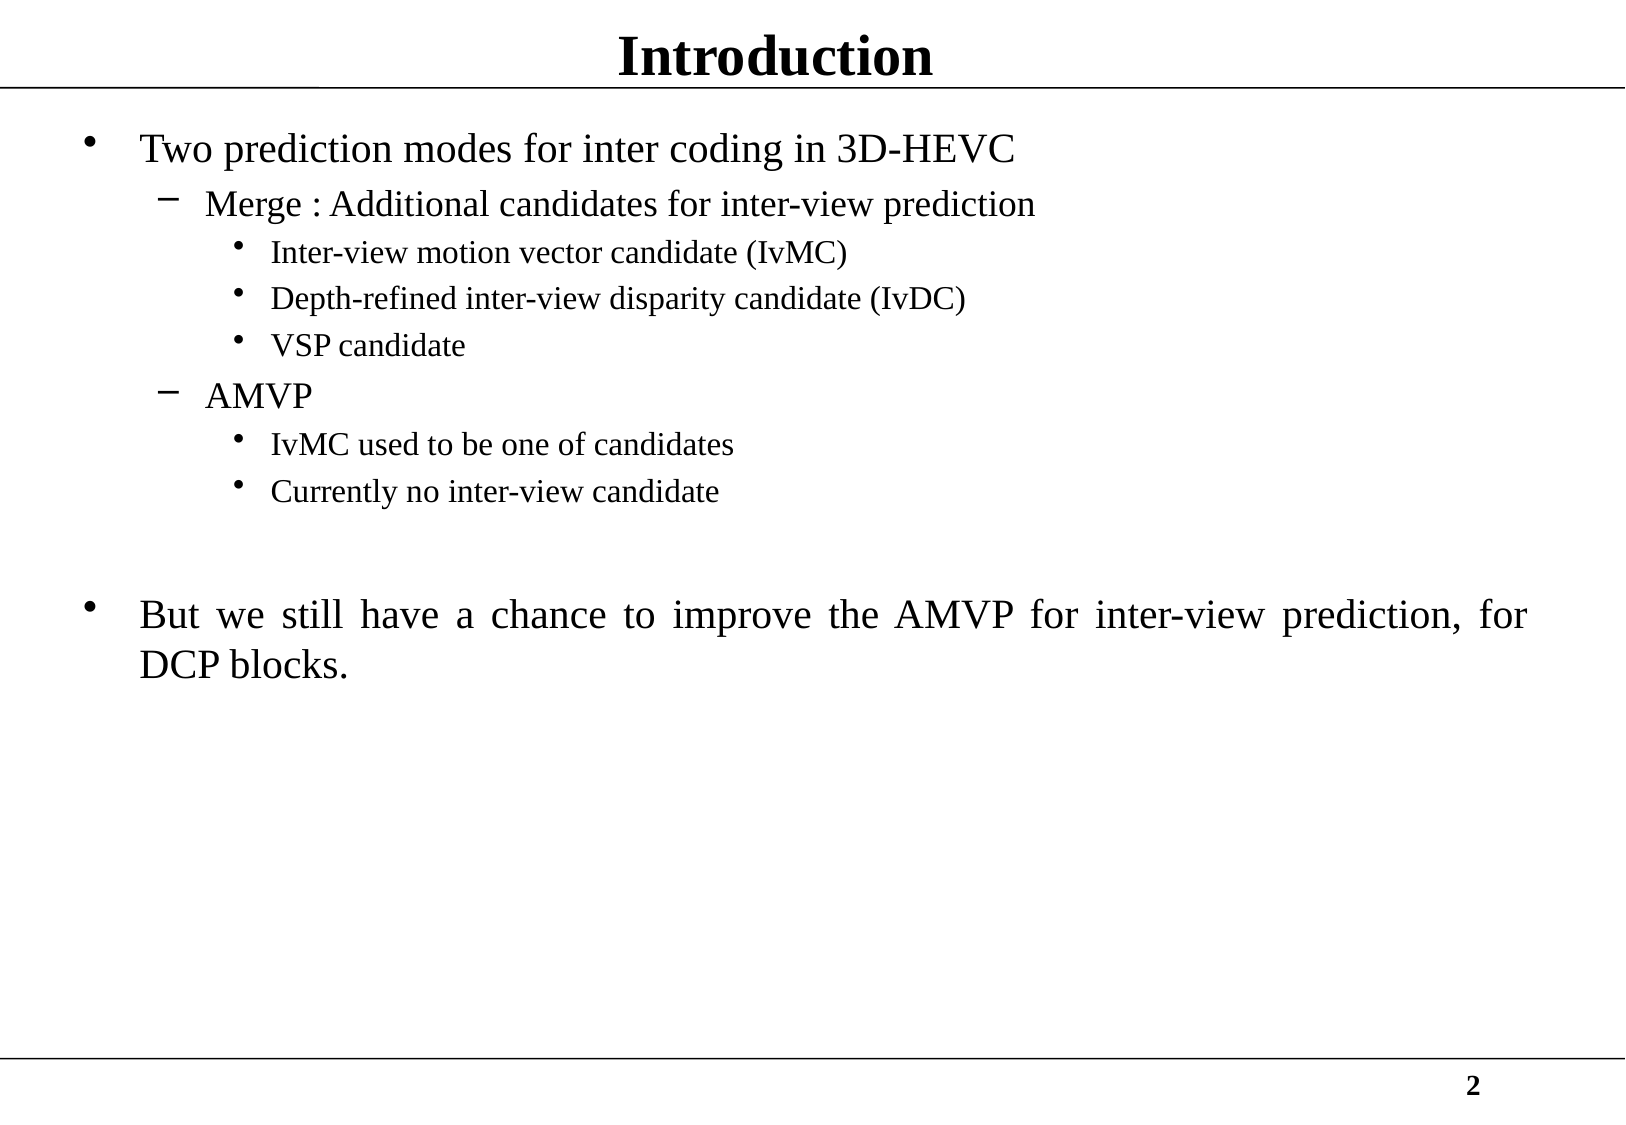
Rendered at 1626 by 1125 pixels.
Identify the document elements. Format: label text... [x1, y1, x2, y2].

title Introduction [68, 9, 1484, 94]
slide_number 2 [1403, 1058, 1544, 1106]
list Two prediction modes for inter coding in 3D-HEVC Merge : Additional candidates for inter-view prediction Inter-view motion vector candidate (IvMC) Depth-refined inter-view disparity candidate (IvDC) VSP candidate AMVP IvMC used to be one of candidates Currently no inter-view candidate But we still have a chance to improve the AMVP for inter-view prediction, for DCP blocks. [68, 113, 1544, 1005]
